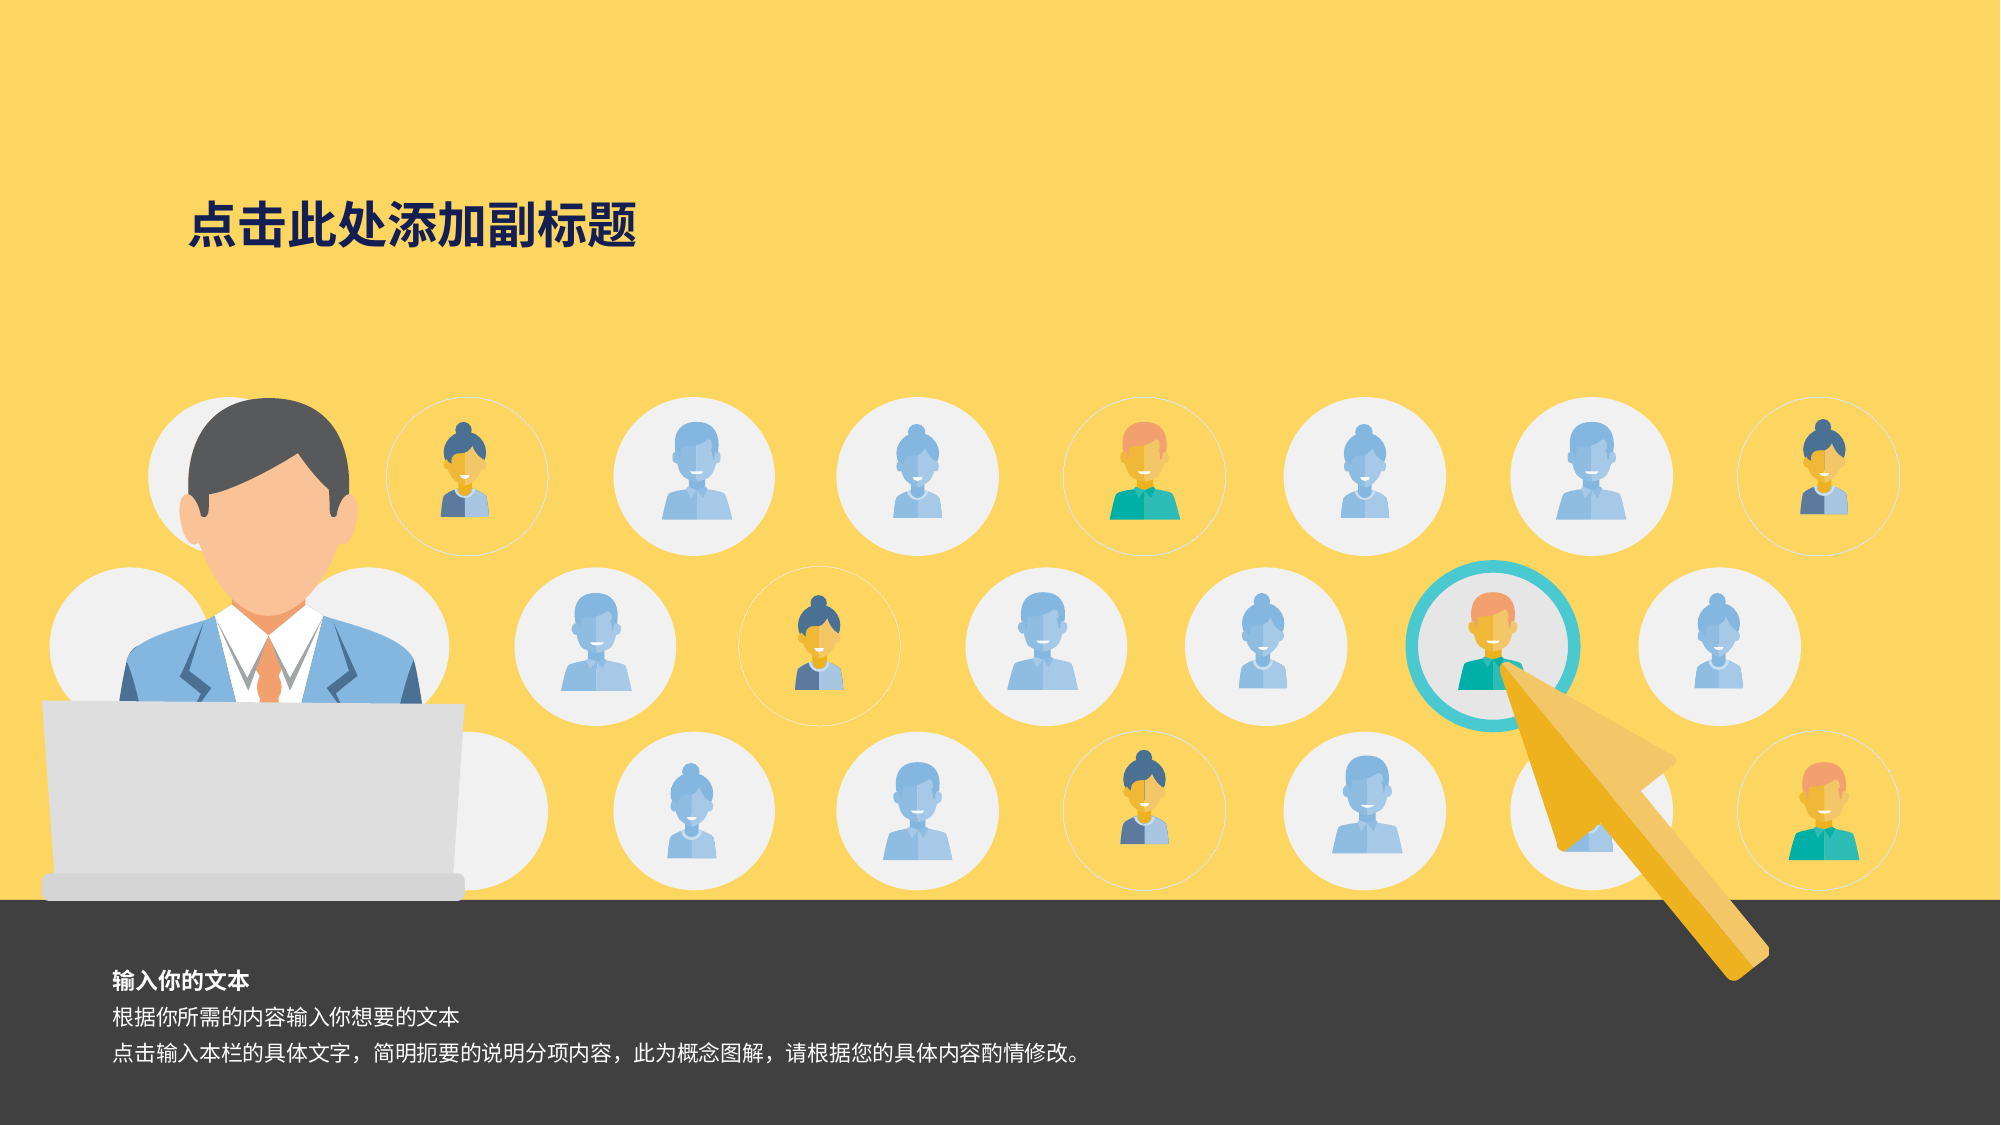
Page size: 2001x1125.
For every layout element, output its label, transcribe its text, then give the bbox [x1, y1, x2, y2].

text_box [1283, 731, 1447, 891]
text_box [738, 566, 901, 726]
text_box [1411, 566, 1575, 726]
text_box [0, 0, 2000, 899]
text_box [49, 574, 96, 700]
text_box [1063, 397, 1226, 556]
picture [1499, 662, 1769, 981]
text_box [1283, 397, 1447, 556]
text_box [613, 397, 775, 556]
text_box [465, 731, 549, 891]
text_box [965, 567, 1128, 726]
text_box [836, 731, 999, 891]
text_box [1510, 397, 1674, 556]
text_box 点击此处添加副标题 [172, 180, 653, 262]
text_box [41, 700, 465, 901]
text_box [514, 567, 677, 726]
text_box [1769, 730, 1900, 891]
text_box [1737, 397, 1900, 556]
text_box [613, 731, 775, 891]
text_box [1638, 567, 1801, 726]
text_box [96, 389, 444, 700]
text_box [1063, 730, 1226, 891]
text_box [444, 397, 549, 556]
text_box 输入你的文本 根据你所需的内容输入你想要的文本 点击输入本栏的具体文字，简明扼要的说明分项内容，此为概念图解，请根据您的具体内容酌情修改。 [94, 952, 1216, 1075]
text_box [836, 397, 999, 556]
text_box [0, 899, 2000, 1125]
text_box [1184, 567, 1348, 726]
text_box [444, 618, 450, 675]
